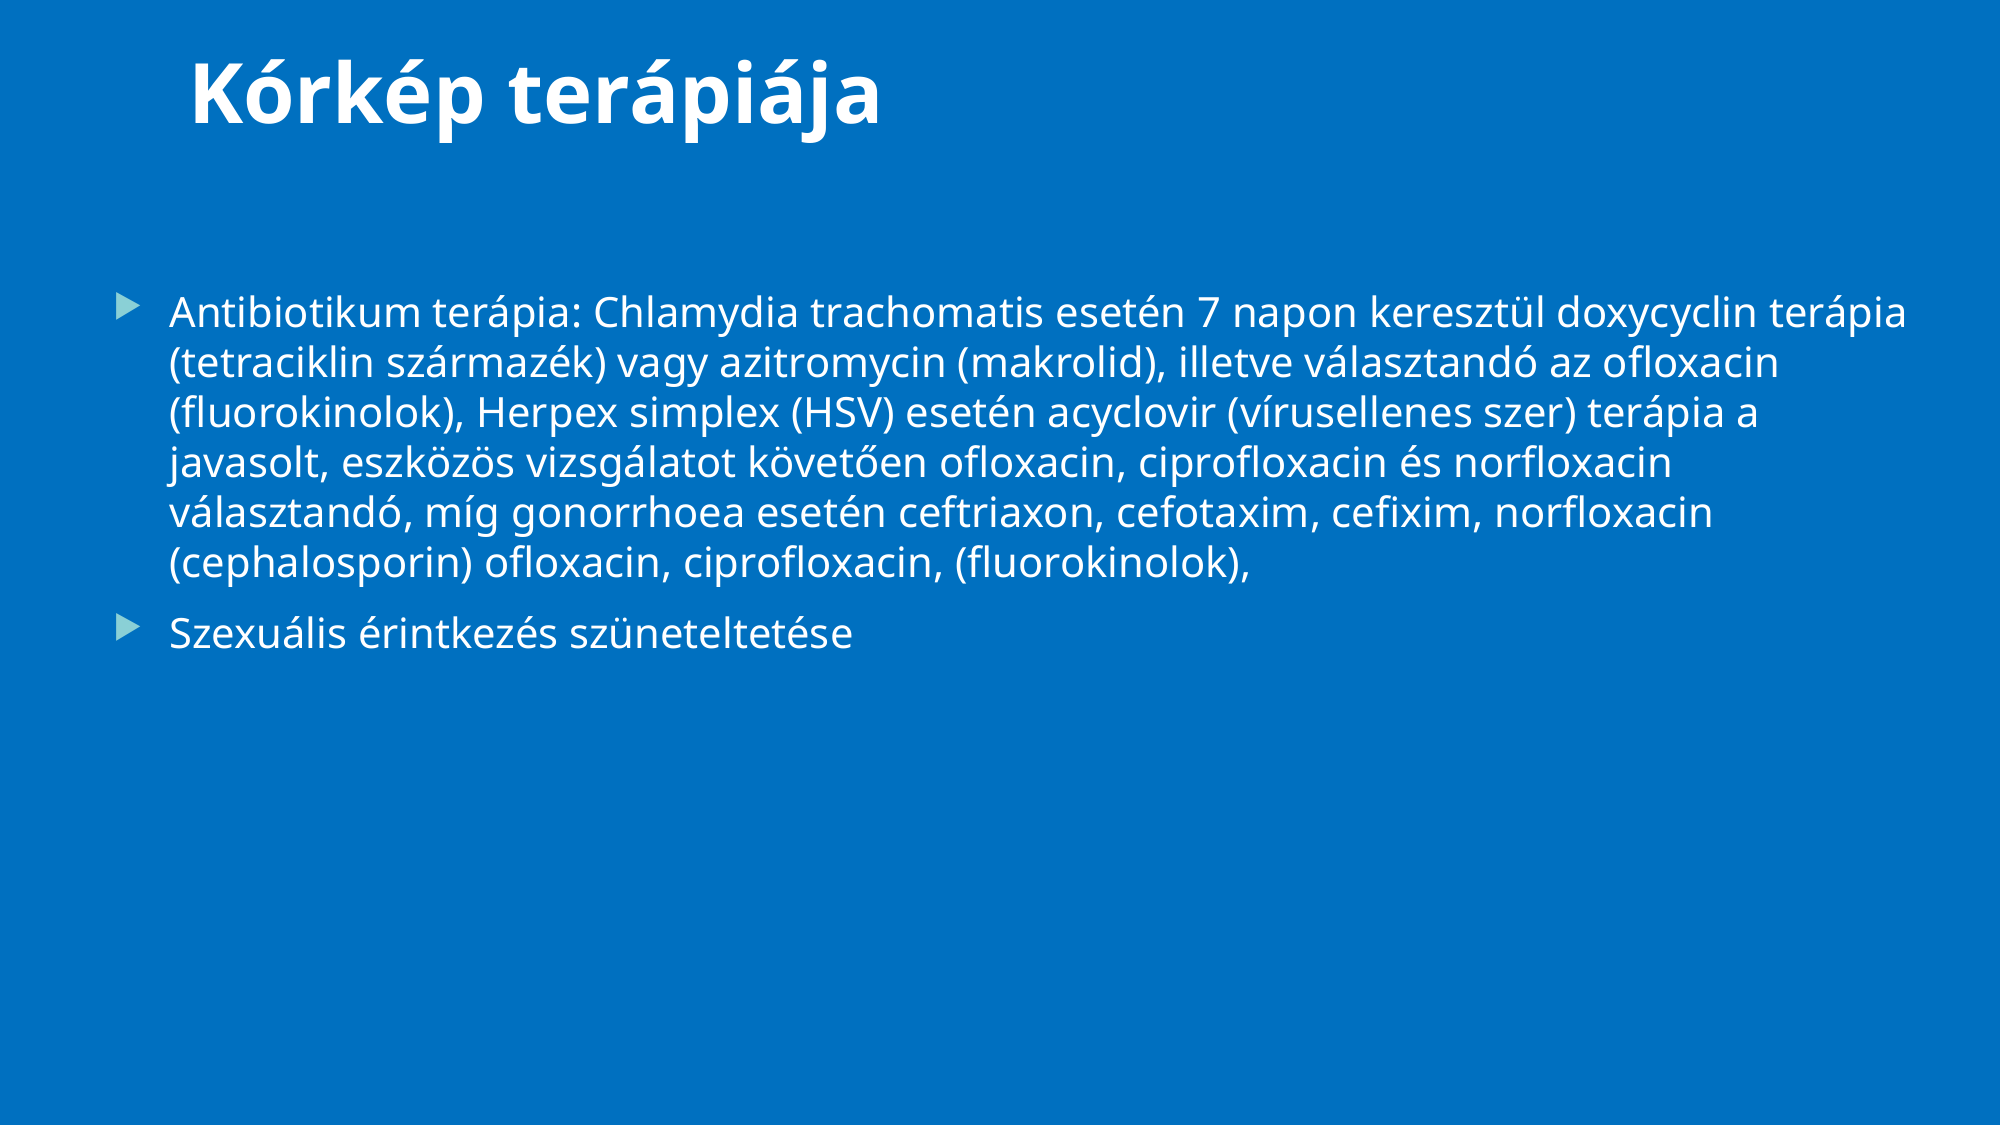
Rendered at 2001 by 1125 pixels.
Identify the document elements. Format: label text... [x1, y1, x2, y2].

title Kórkép terápiája [173, 32, 1524, 182]
list Antibiotikum terápia: Chlamydia trachomatis esetén 7 napon keresztül doxycyclin terápia (tetraciklin származék) vagy azitromycin (makrolid), illetve választandó az ofloxacin (fluorokinolok), Herpex simplex (HSV) esetén acyclovir (vírusellenes szer) terápia a javasolt, eszközös vizsgálatot követően ofloxacin, ciprofloxacin és norfloxacin választandó, míg gonorrhoea esetén ceftriaxon, cefotaxim, cefixim, norfloxacin (cephalosporin) ofloxacin, ciprofloxacin, (fluorokinolok), Szexuális érintkezés szüneteltetése [98, 277, 1935, 1125]
